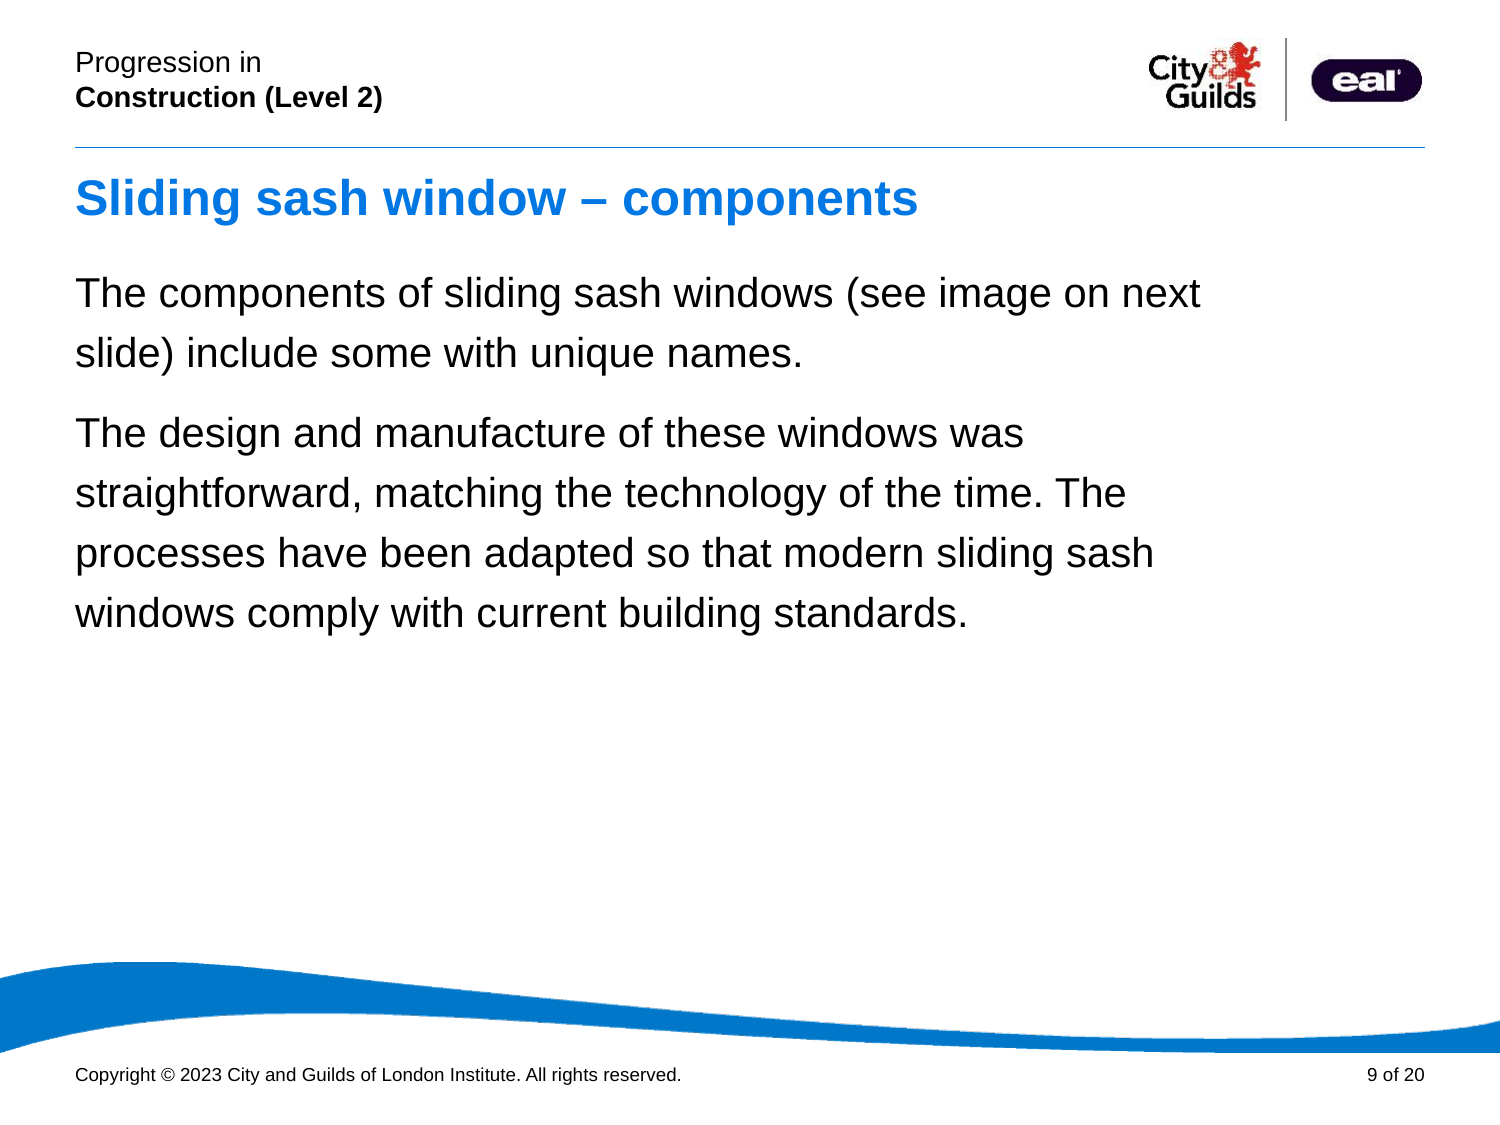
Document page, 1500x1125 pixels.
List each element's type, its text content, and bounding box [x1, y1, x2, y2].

picture [1149, 38, 1422, 121]
list The components of sliding sash windows (see image on next slide) include some with unique names. The design and manufacture of these windows was straightforward, matching the technology of the time. The processes have been adapted so that modern sliding sash windows comply with current building standards. [75, 255, 1280, 982]
picture [0, 962, 1500, 1053]
title Sliding sash window – components [75, 165, 1425, 229]
